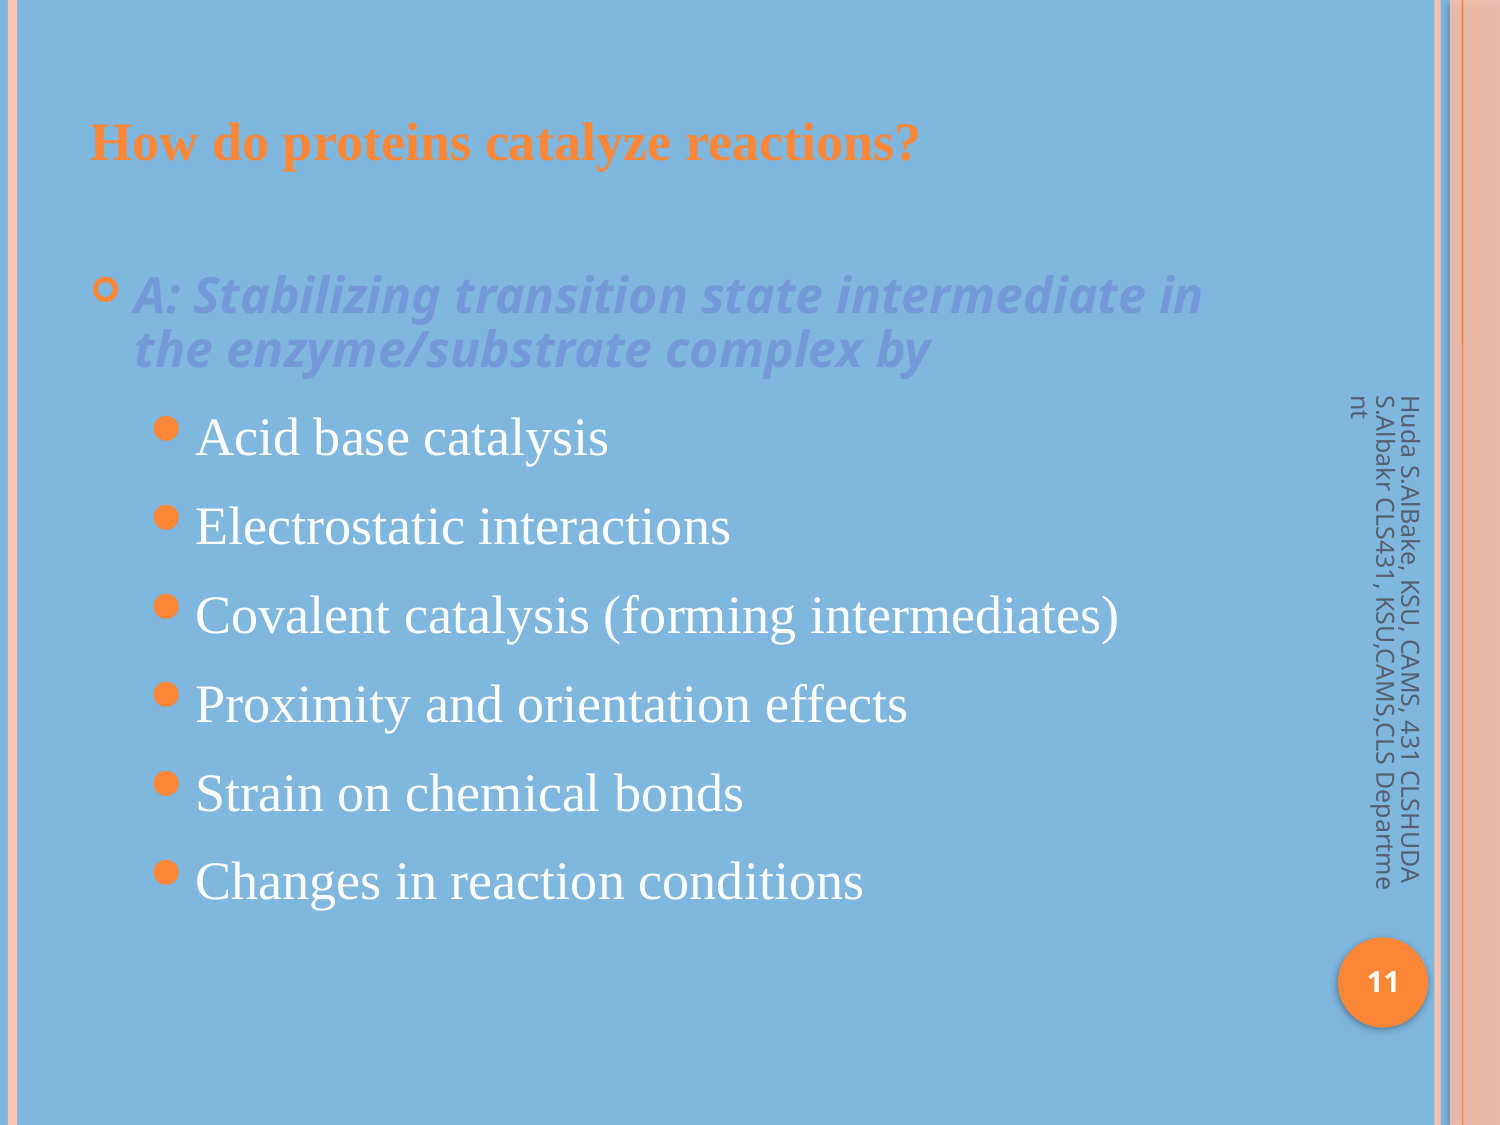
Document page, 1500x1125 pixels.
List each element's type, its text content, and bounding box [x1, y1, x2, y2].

footer Huda S.AlBake, KSU, CAMS, 431 CLSHUDA S.Albakr CLS431, KSU,CAMS,CLS Department [1379, 380, 1440, 906]
list A: Stabilizing transition state intermediate in the enzyme/substrate complex by Acid base catalysis Electrostatic interactions Covalent catalysis (forming intermediates) Proximity and orientation effects Strain on chemical bonds Changes in reaction conditions [74, 262, 1301, 1063]
title How do proteins catalyze reactions? [75, 45, 1300, 233]
slide_number 11 [1333, 940, 1434, 1026]
